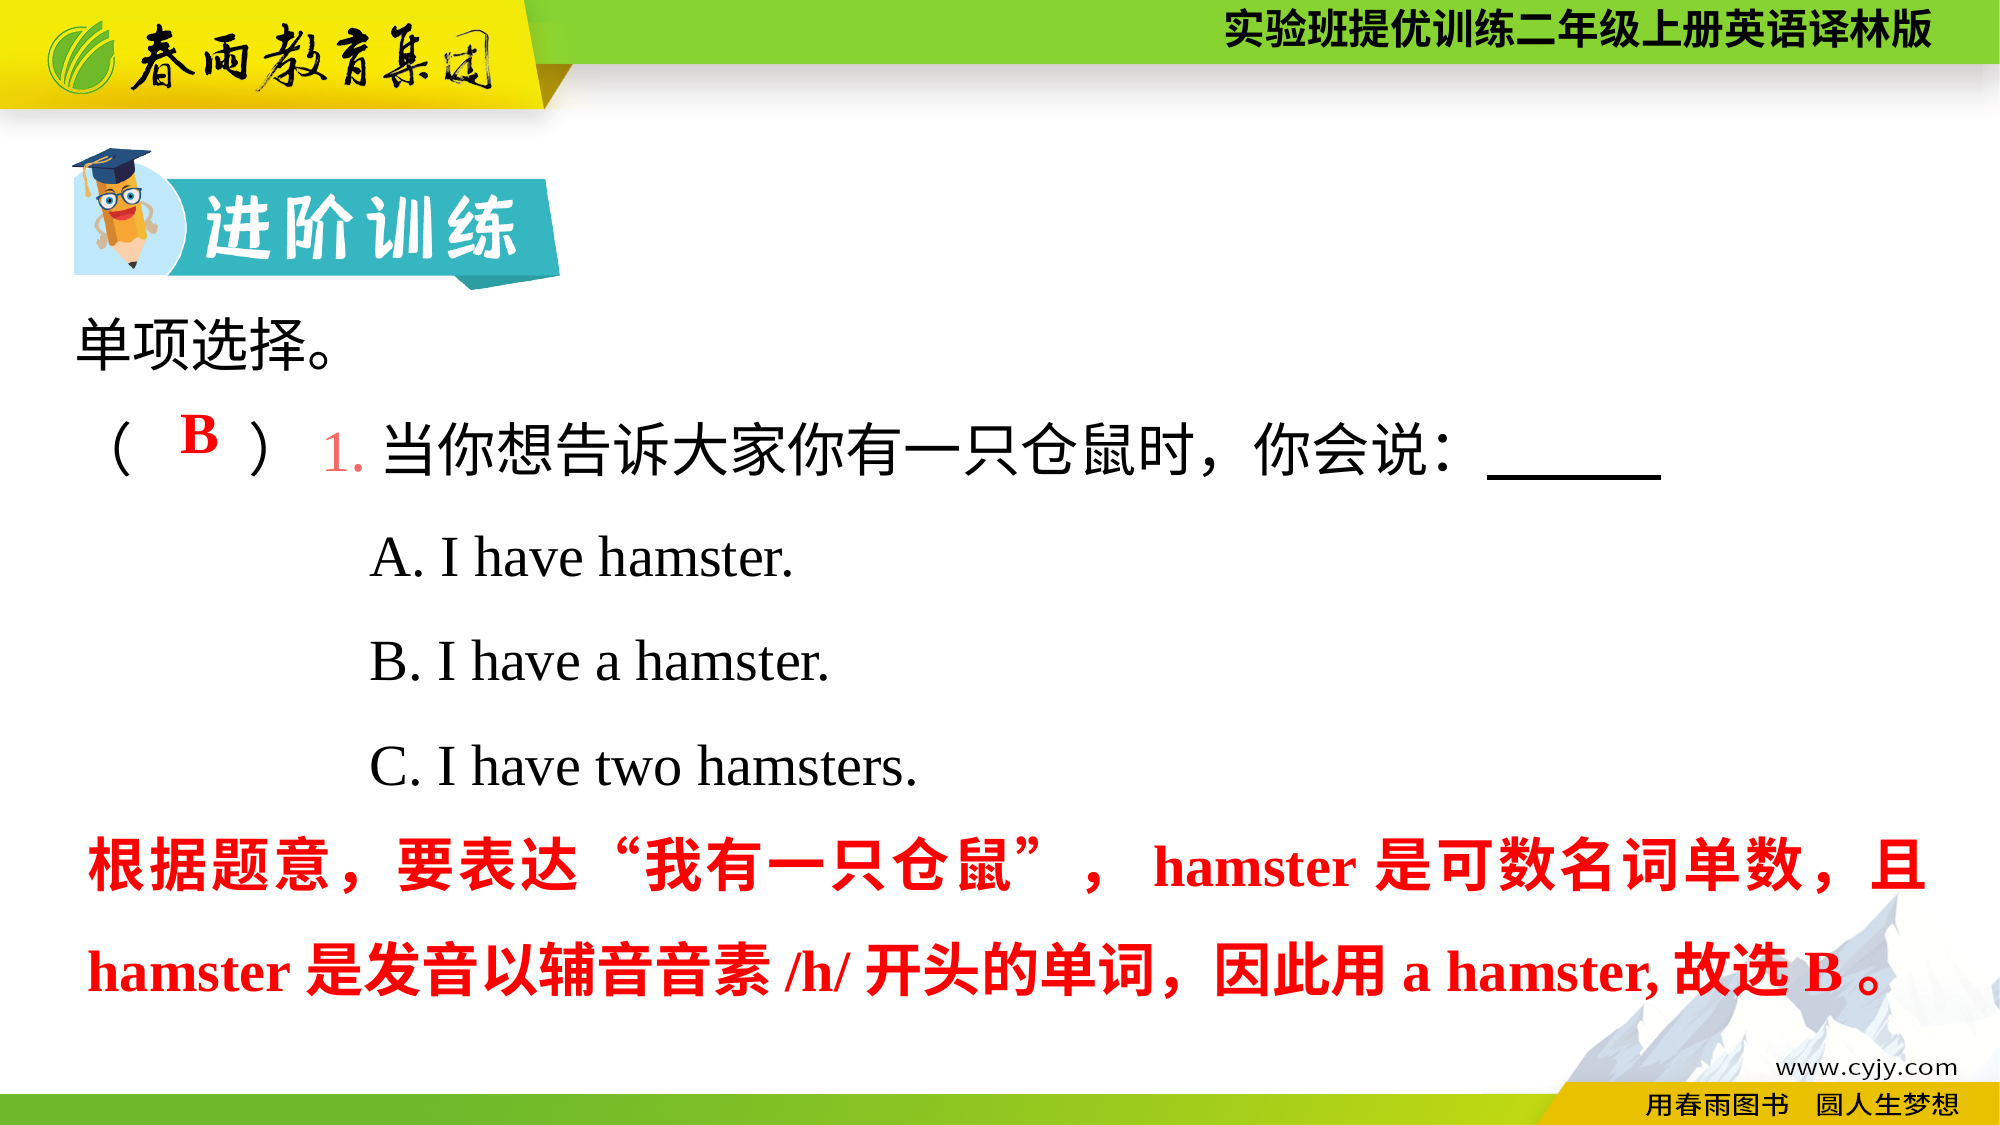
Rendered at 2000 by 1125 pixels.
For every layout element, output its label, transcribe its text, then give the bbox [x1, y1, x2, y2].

text_box B [165, 388, 235, 473]
list 单项选择。 （ ）1.当你想告诉大家你有一只仓鼠时，你会说： A. I have hamster. B. I have a hamster. C. I have two hamsters. [59, 265, 1944, 811]
picture [0, 0, 2000, 1125]
text_box 根据题意，要表达“我有一只仓鼠”，hamster是可数名词单数，且hamster是发音以辅音音素/h/开头的单词，因此用a hamster,故选B。 [72, 785, 1957, 1011]
